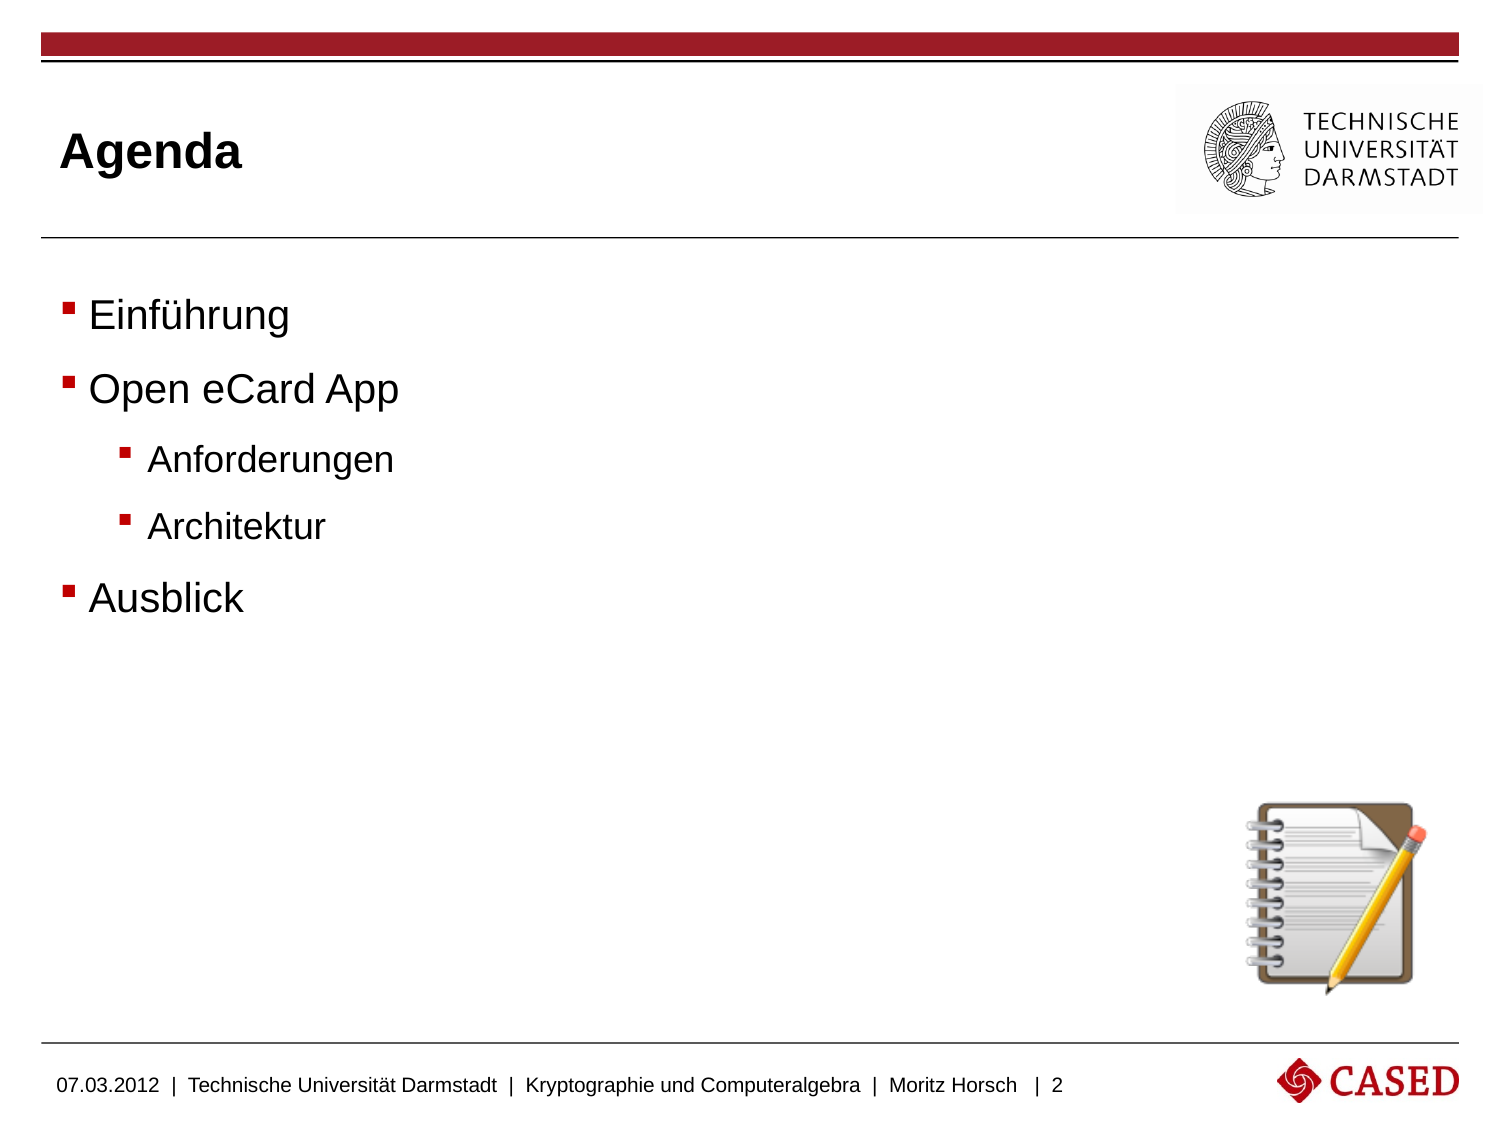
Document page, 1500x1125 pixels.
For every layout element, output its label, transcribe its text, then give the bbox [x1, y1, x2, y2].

list Einführung Open eCard App Anforderungen Architektur Ausblick [58, 265, 1448, 1001]
picture [1175, 84, 1483, 214]
title Agenda [58, 79, 1149, 218]
picture [1233, 786, 1449, 1001]
picture [1277, 1058, 1459, 1103]
